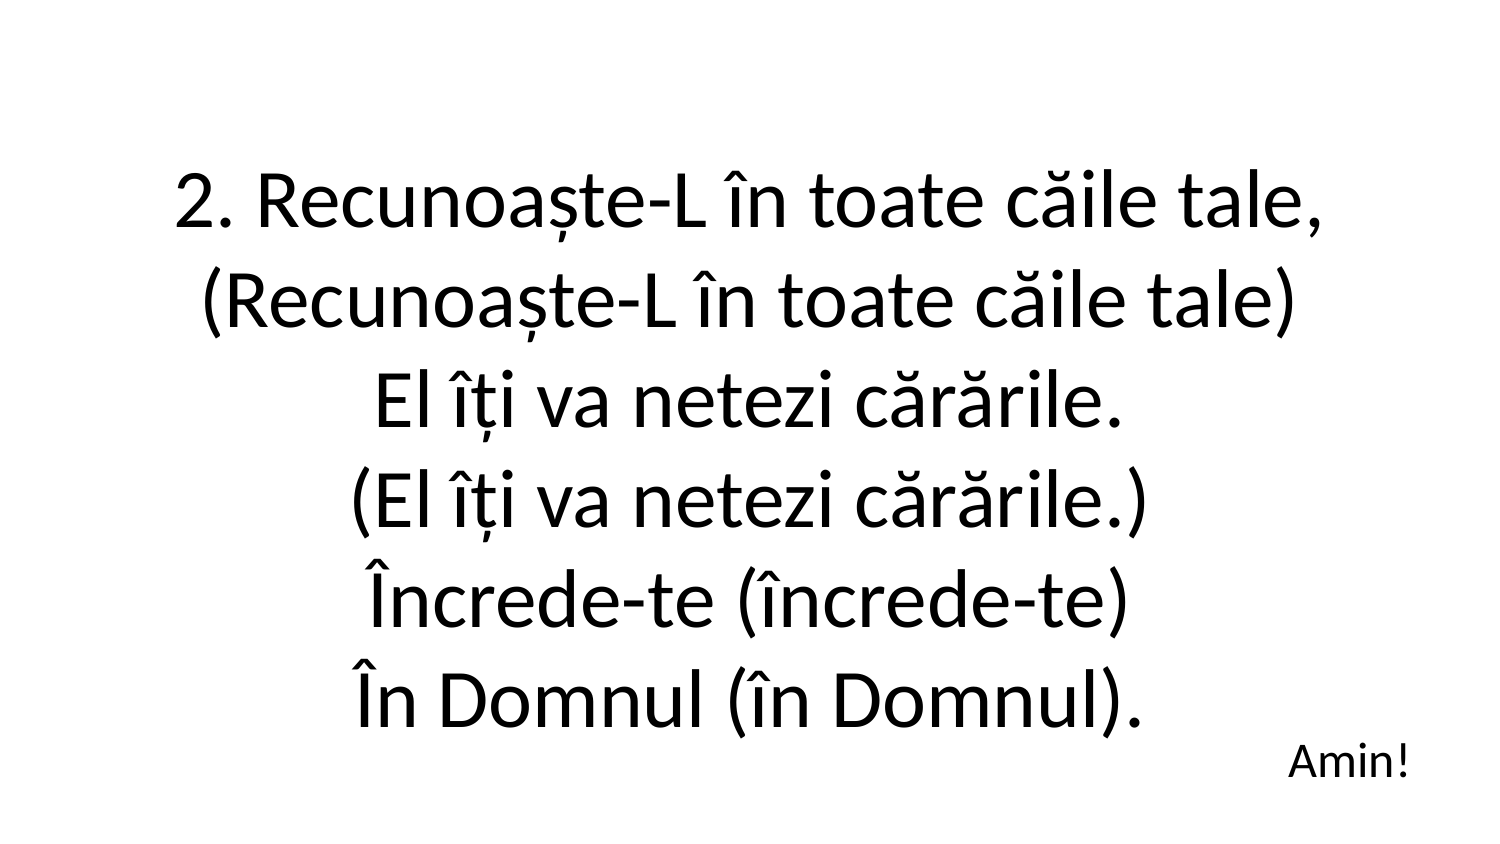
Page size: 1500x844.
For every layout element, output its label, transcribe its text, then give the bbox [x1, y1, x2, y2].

text_box 2. Recunoaște-L în toate căile tale, (Recunoaște-L în toate căile tale) El îți va netezi cărările. (El îți va netezi cărările.) Încrede-te (încrede-te) În Domnul (în Domnul). [158, 92, 1342, 752]
text_box Amin! [1273, 674, 1427, 795]
